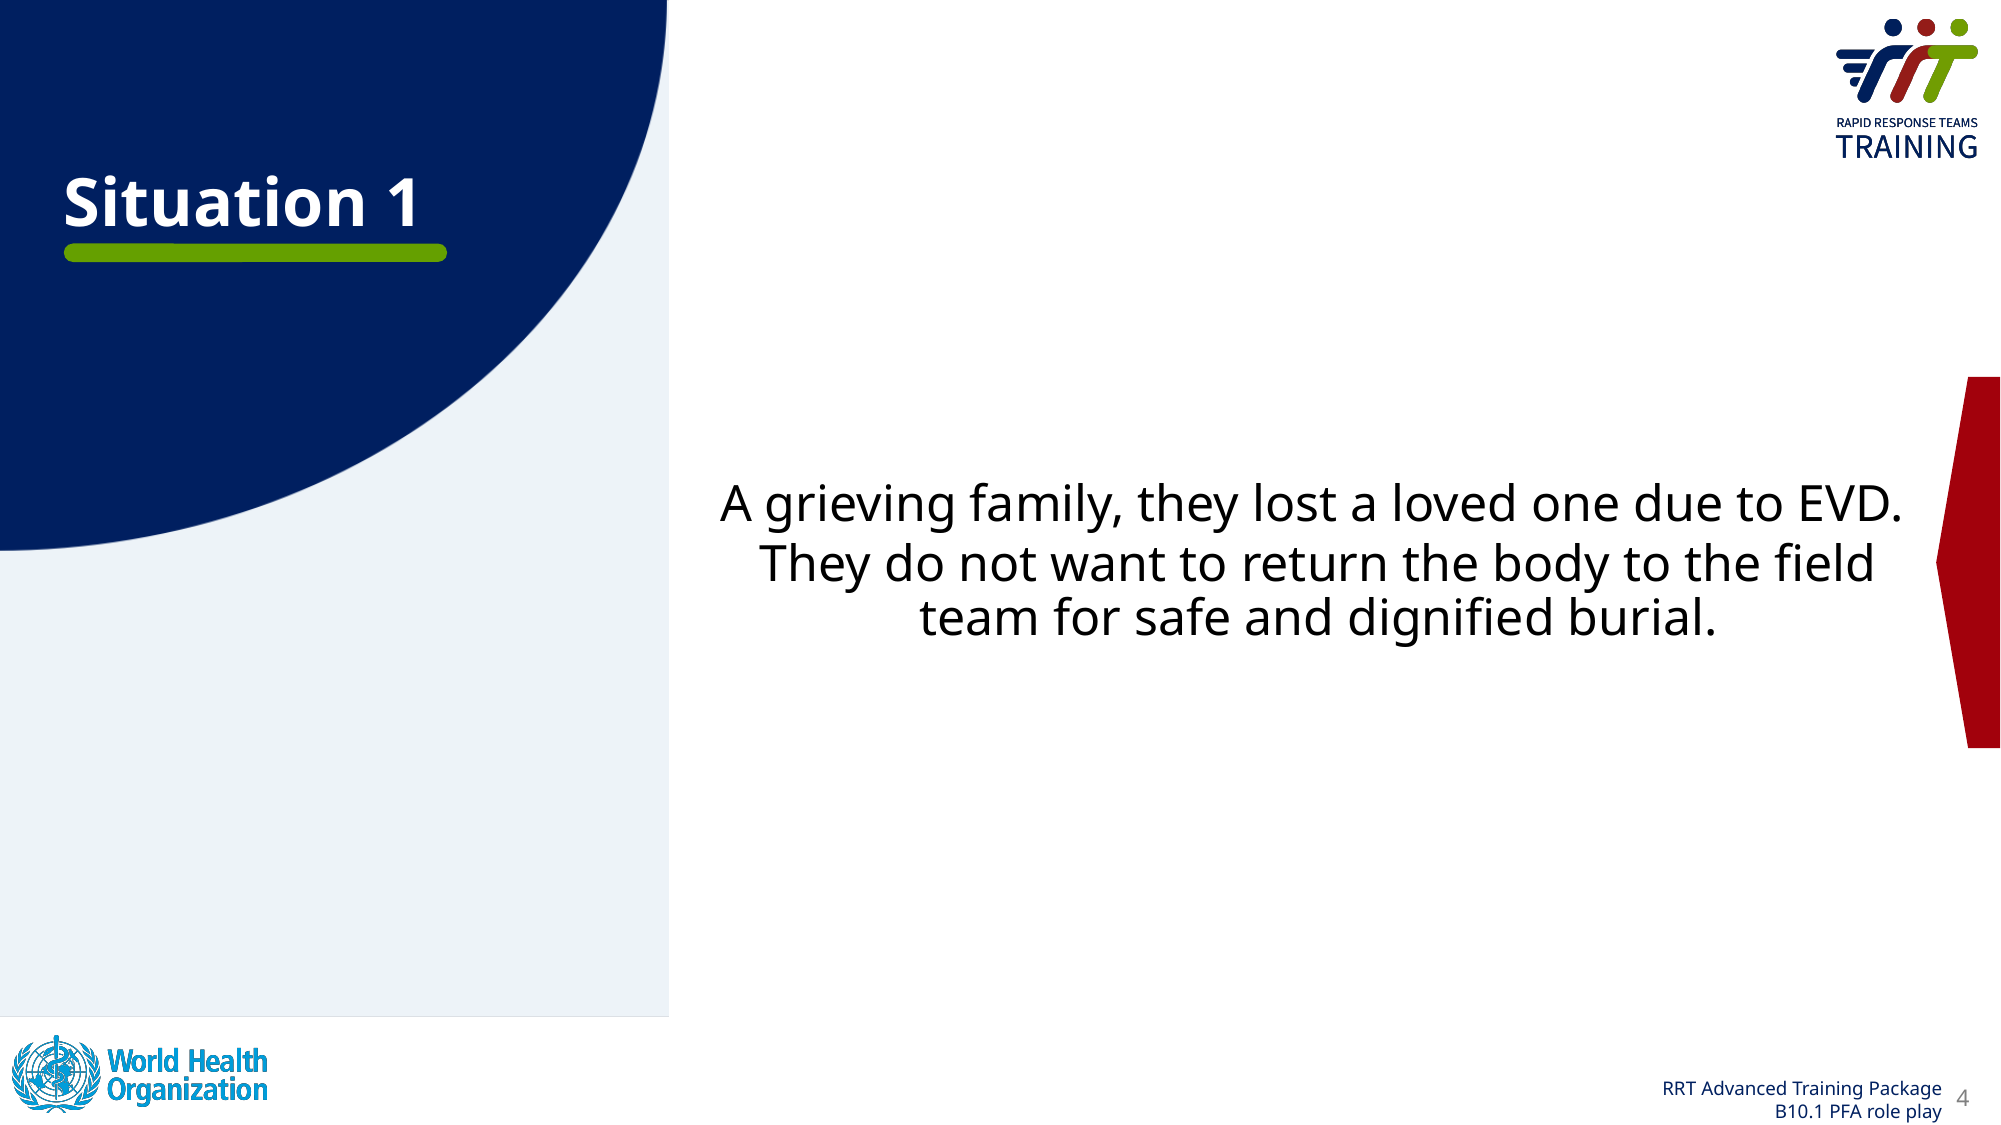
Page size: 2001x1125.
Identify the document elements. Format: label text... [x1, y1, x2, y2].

picture [12, 1083, 48, 1113]
picture [50, 1108, 62, 1113]
picture [46, 1056, 54, 1062]
text_box Situation 1 [63, 103, 600, 242]
picture [24, 1054, 36, 1087]
picture [34, 1054, 43, 1078]
picture [36, 1088, 78, 1105]
picture [30, 1083, 37, 1091]
picture [12, 1035, 54, 1068]
picture [40, 1062, 47, 1070]
list A grieving family, they lost a loved one due to EVD. They do not want to return the body to the field team for safe and dignified burial. [700, 443, 1937, 682]
picture [0, 0, 669, 1018]
picture [59, 1035, 267, 1113]
picture [1835, 19, 1978, 167]
picture [71, 1053, 90, 1091]
picture [22, 1062, 26, 1077]
